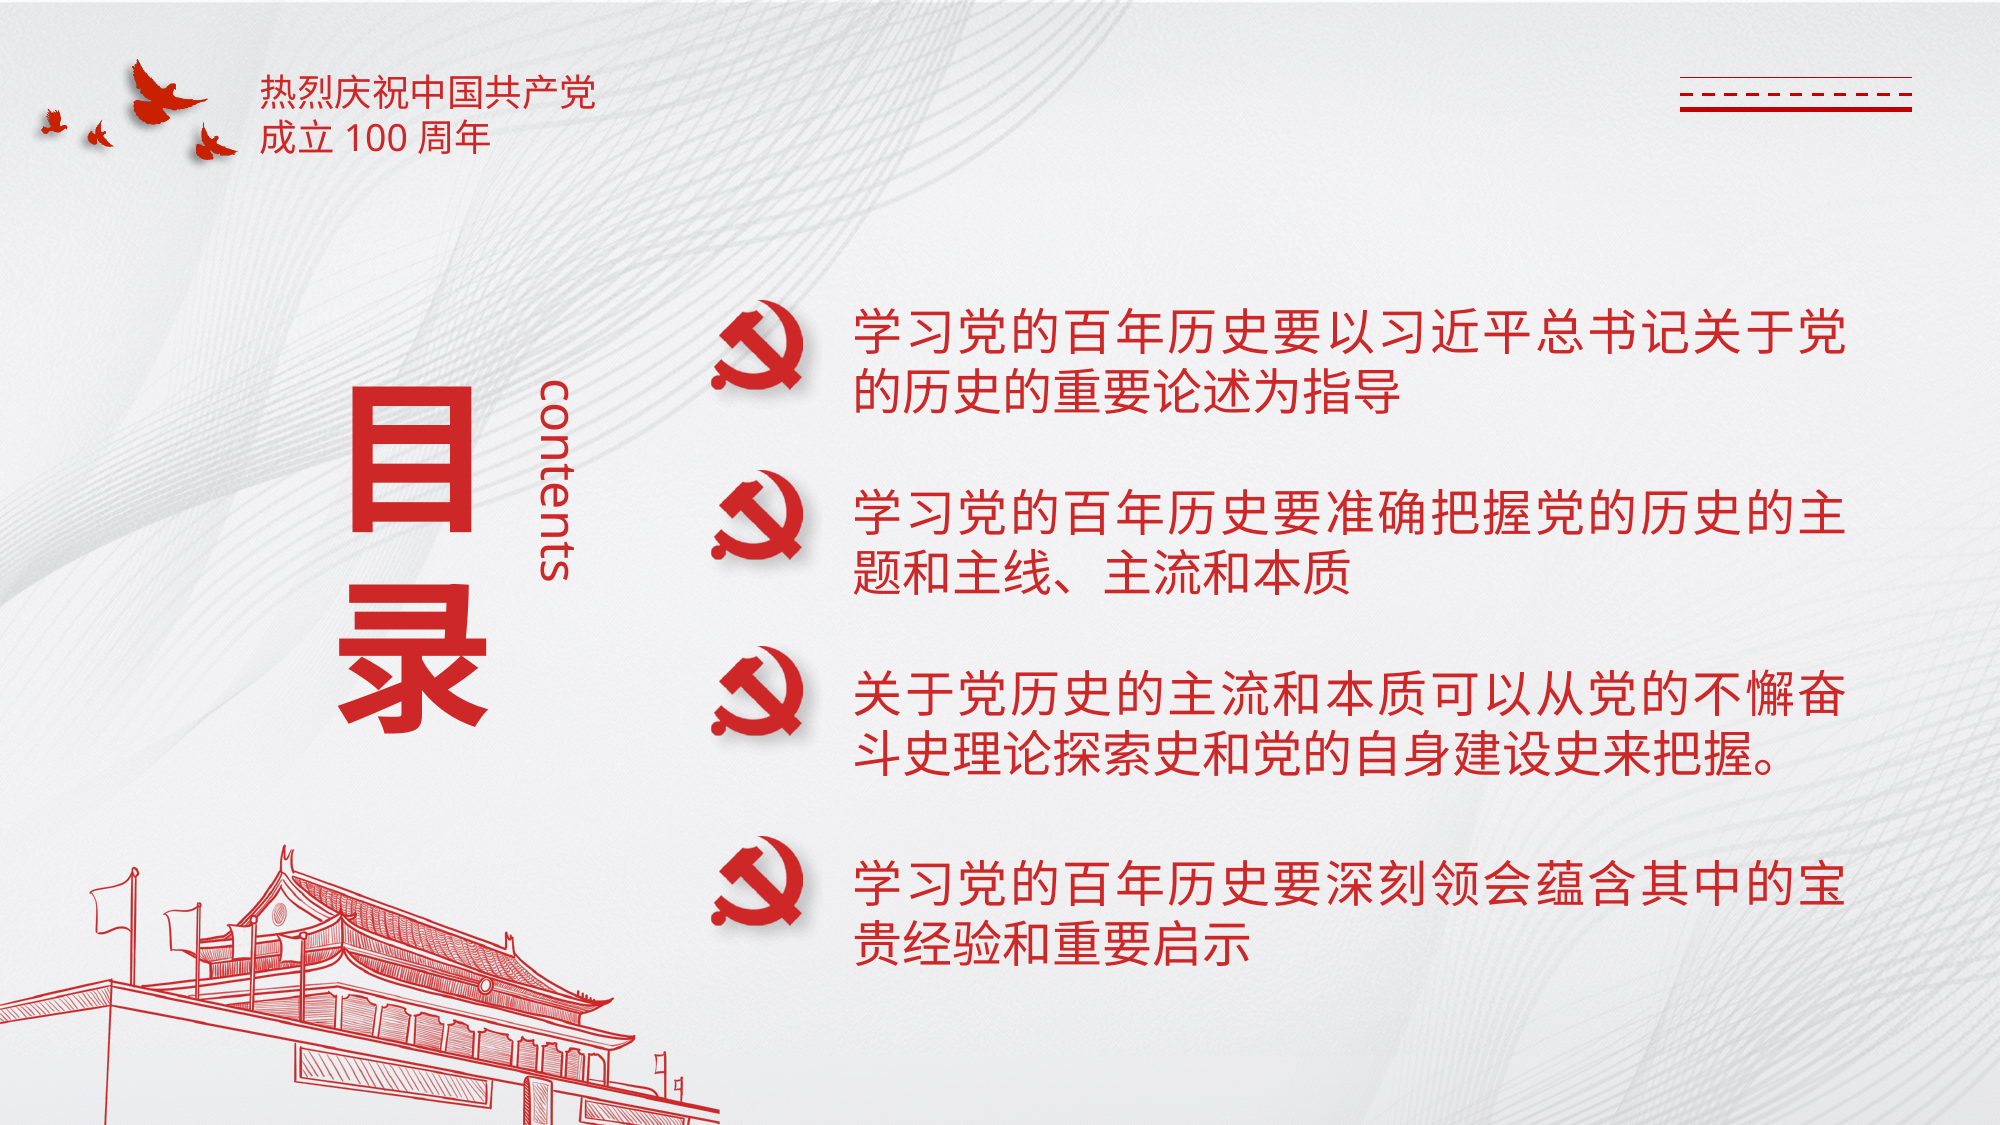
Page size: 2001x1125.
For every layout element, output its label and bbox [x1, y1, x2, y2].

text_box [704, 456, 1864, 611]
text_box [704, 632, 1864, 792]
text_box [704, 286, 1864, 430]
text_box [1680, 77, 1913, 110]
text_box [41, 59, 1245, 168]
text_box [315, 345, 599, 765]
text_box [704, 822, 1864, 982]
picture [0, 0, 2000, 1125]
